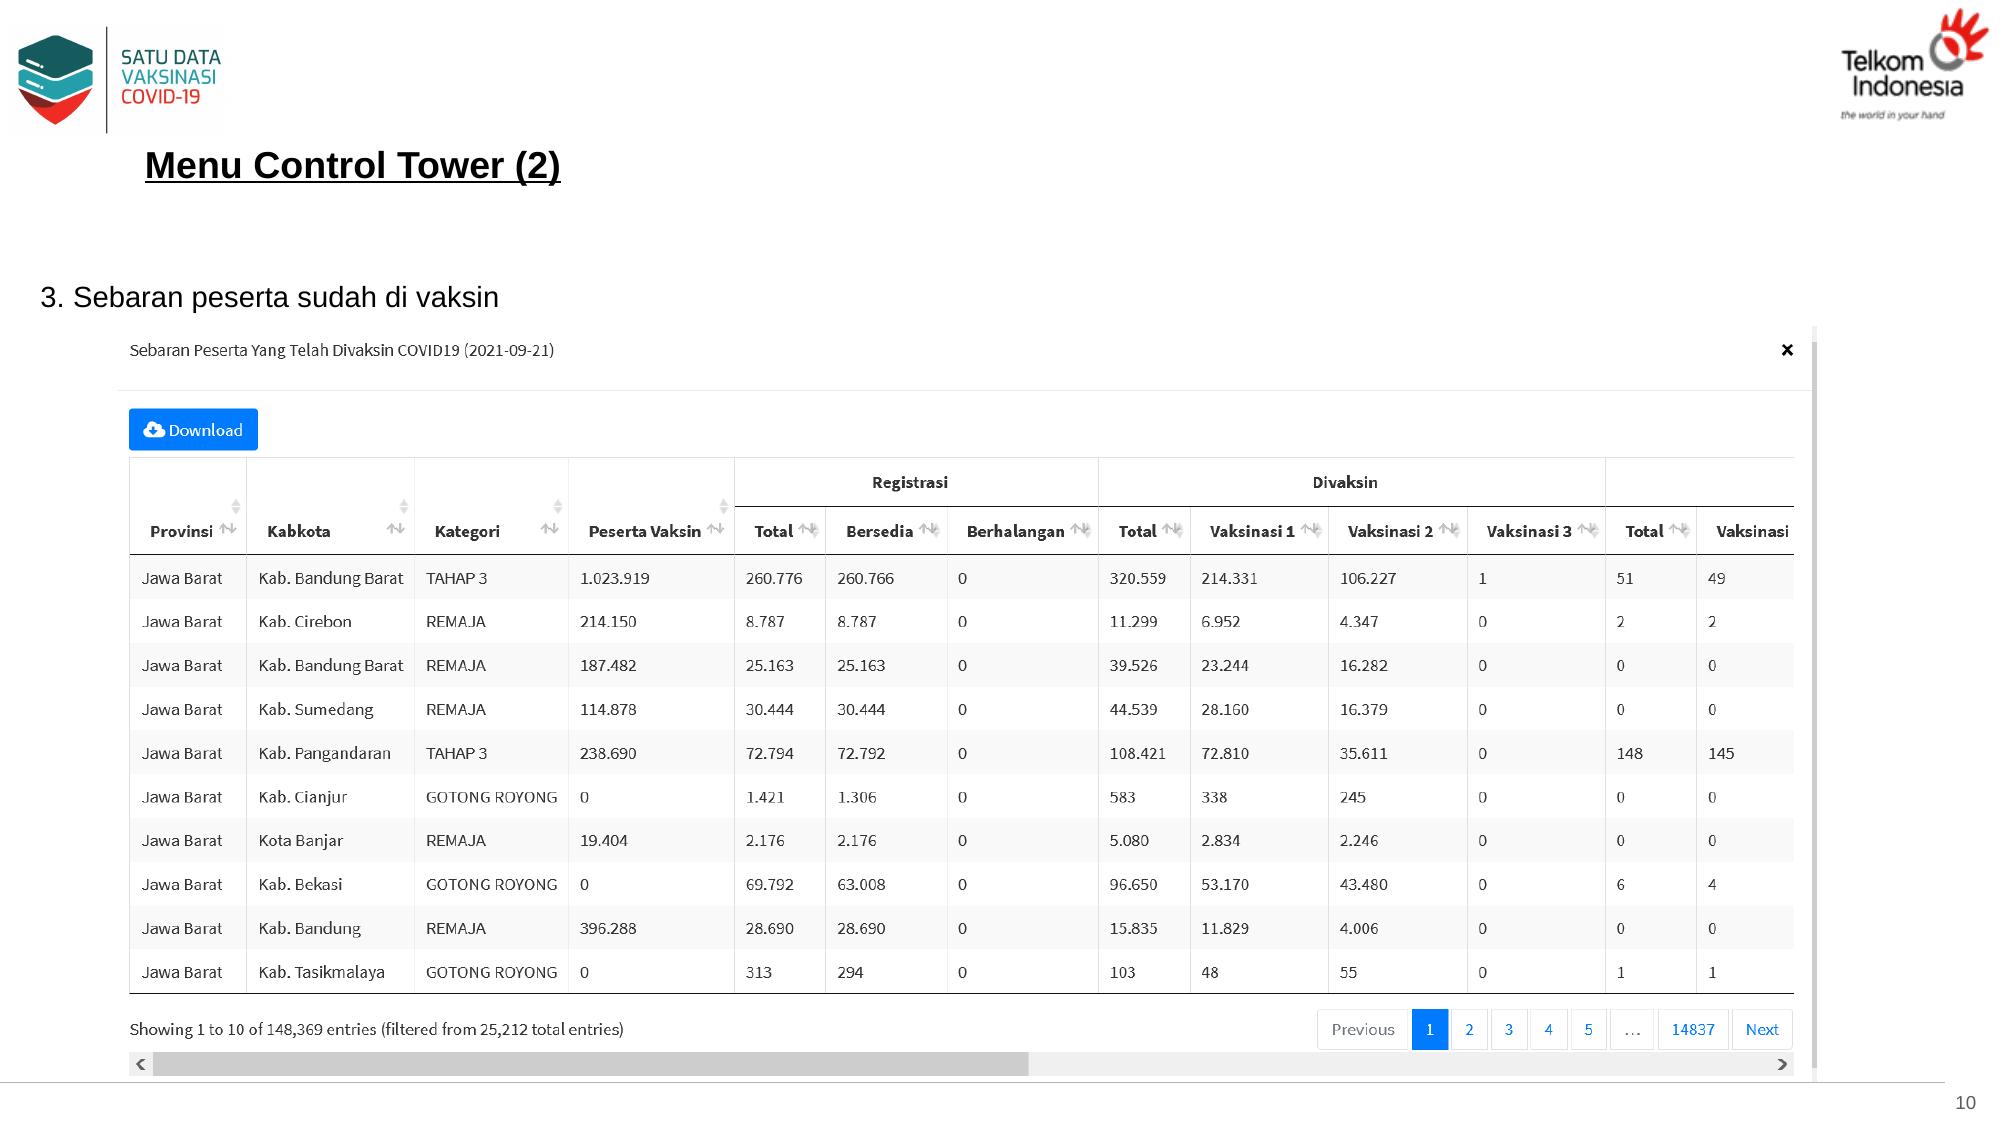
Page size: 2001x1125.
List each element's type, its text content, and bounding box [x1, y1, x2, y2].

picture [118, 326, 1817, 1082]
picture [1831, 0, 1998, 139]
text_box 3. Sebaran peserta sudah di vaksin [34, 272, 507, 319]
text_box Menu Control Tower (2) [118, 139, 588, 195]
picture [10, 19, 231, 141]
